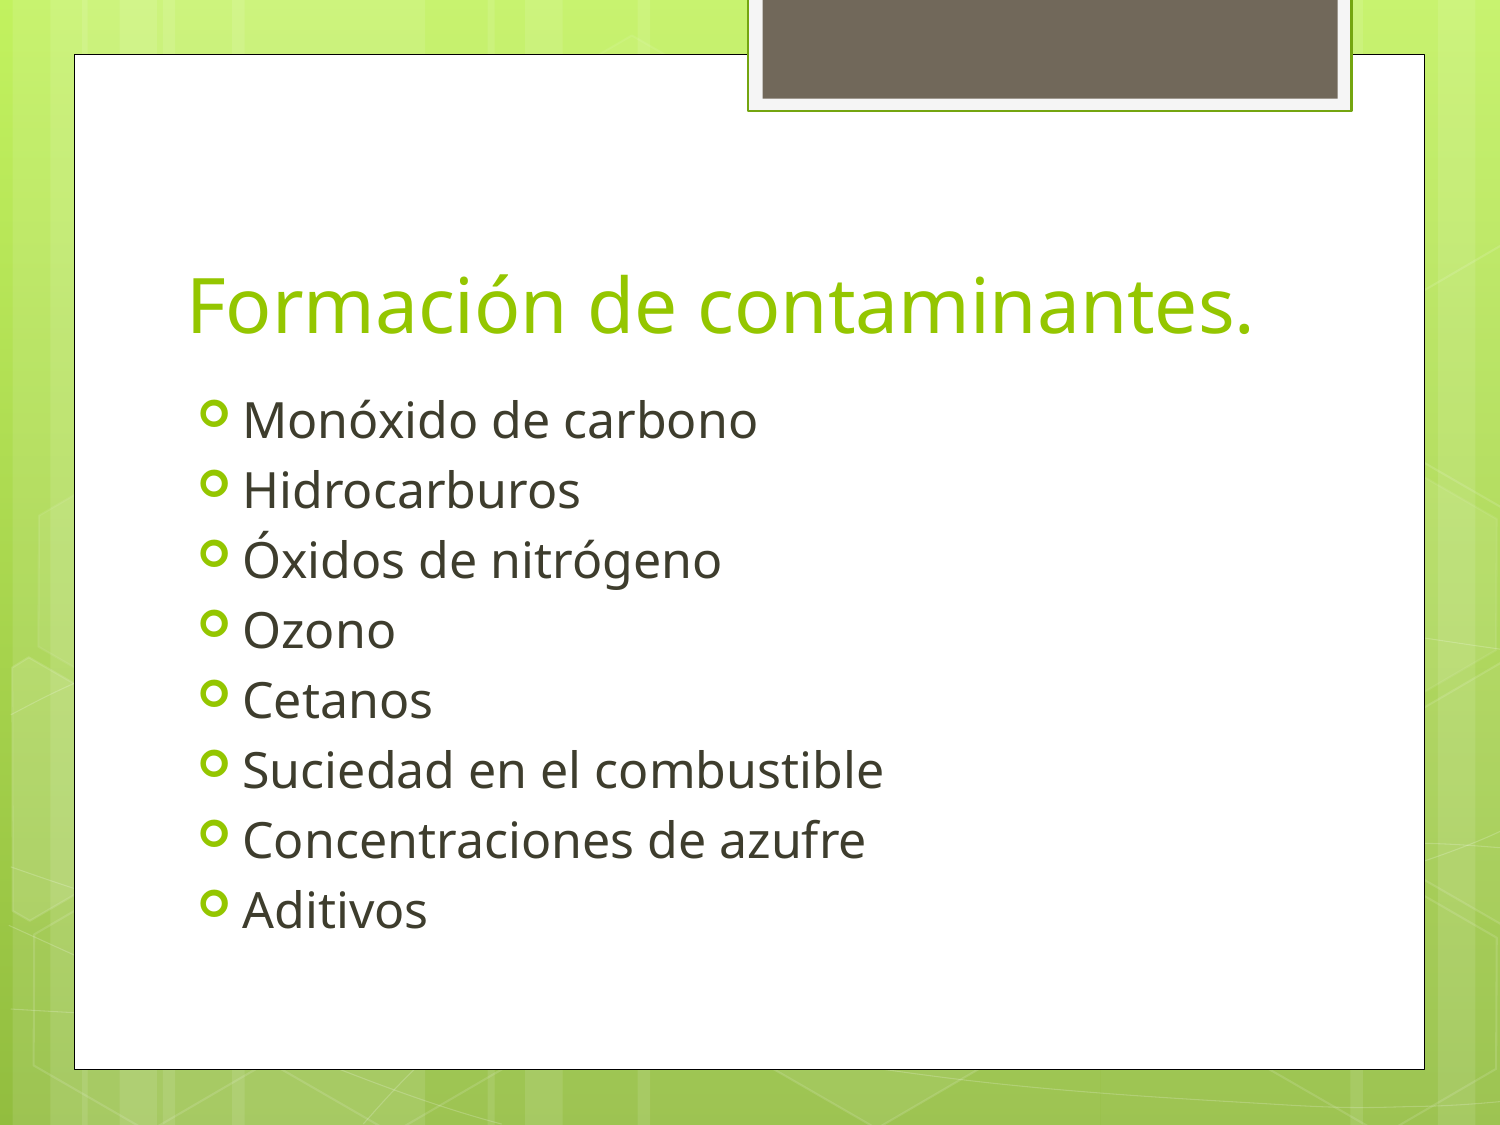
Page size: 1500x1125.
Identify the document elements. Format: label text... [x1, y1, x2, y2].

title Formación de contaminantes. [171, 168, 1324, 357]
list Monóxido de carbono Hidrocarburos Óxidos de nitrógeno Ozono Cetanos Suciedad en el combustible Concentraciones de azufre Aditivos [171, 381, 1283, 957]
